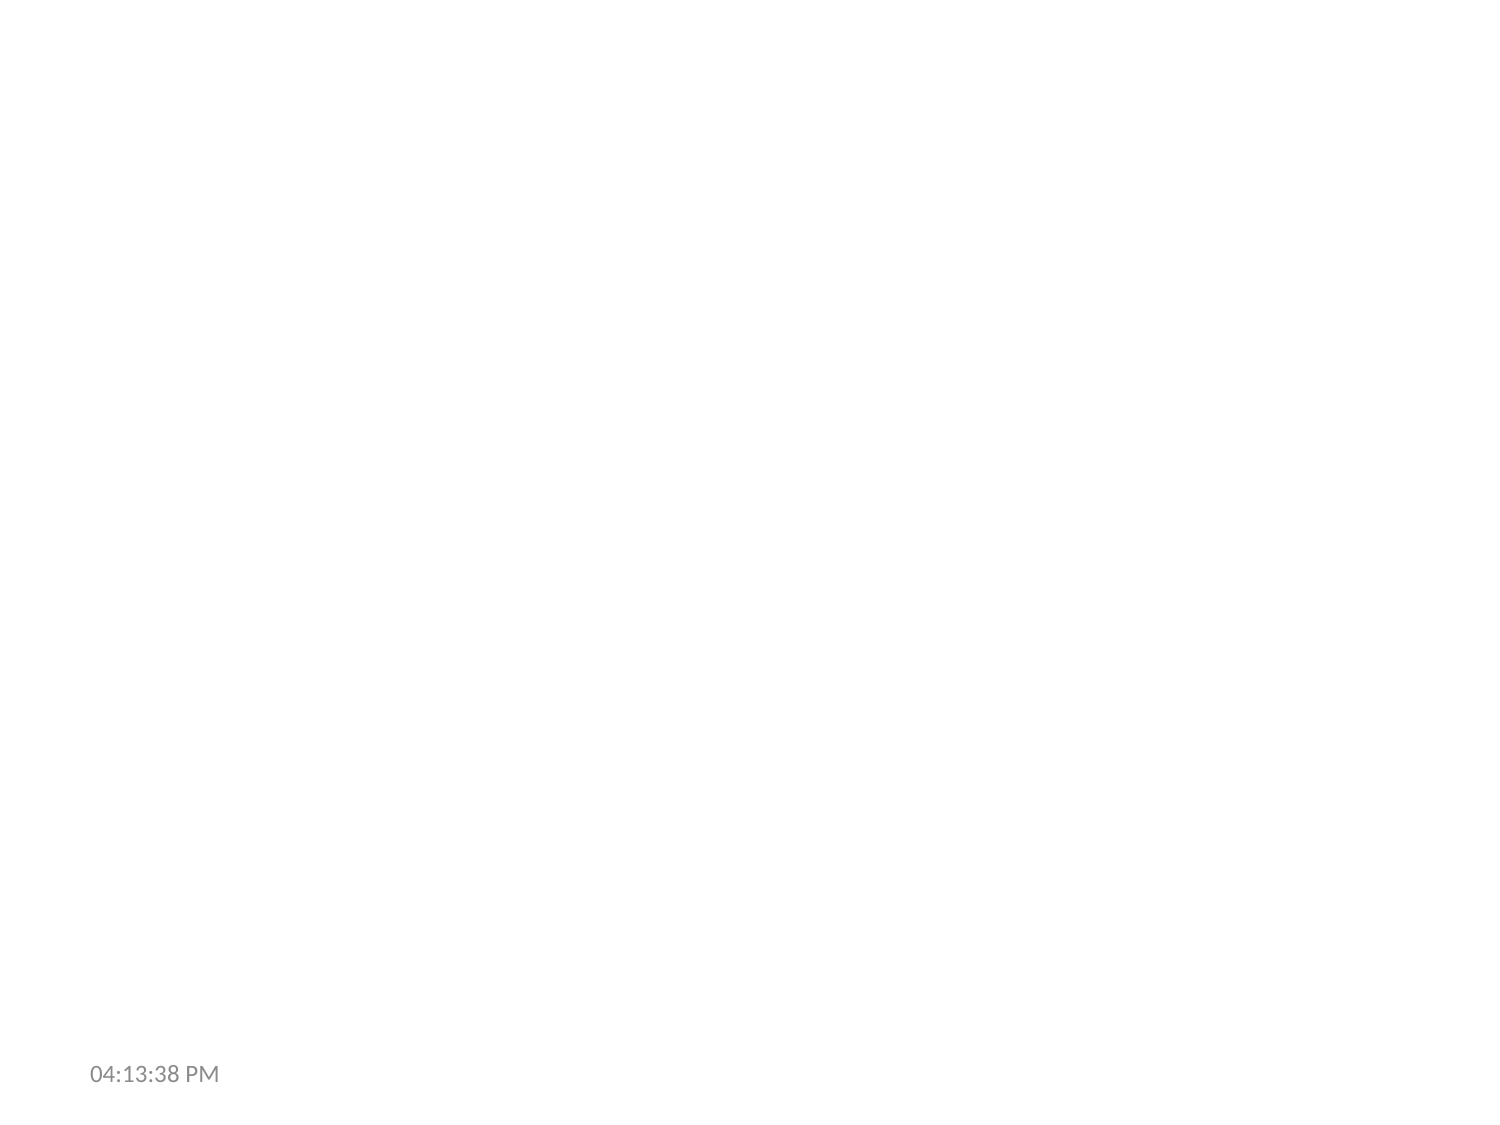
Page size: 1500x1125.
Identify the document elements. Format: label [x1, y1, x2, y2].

slide_number [75, 1042, 425, 1103]
